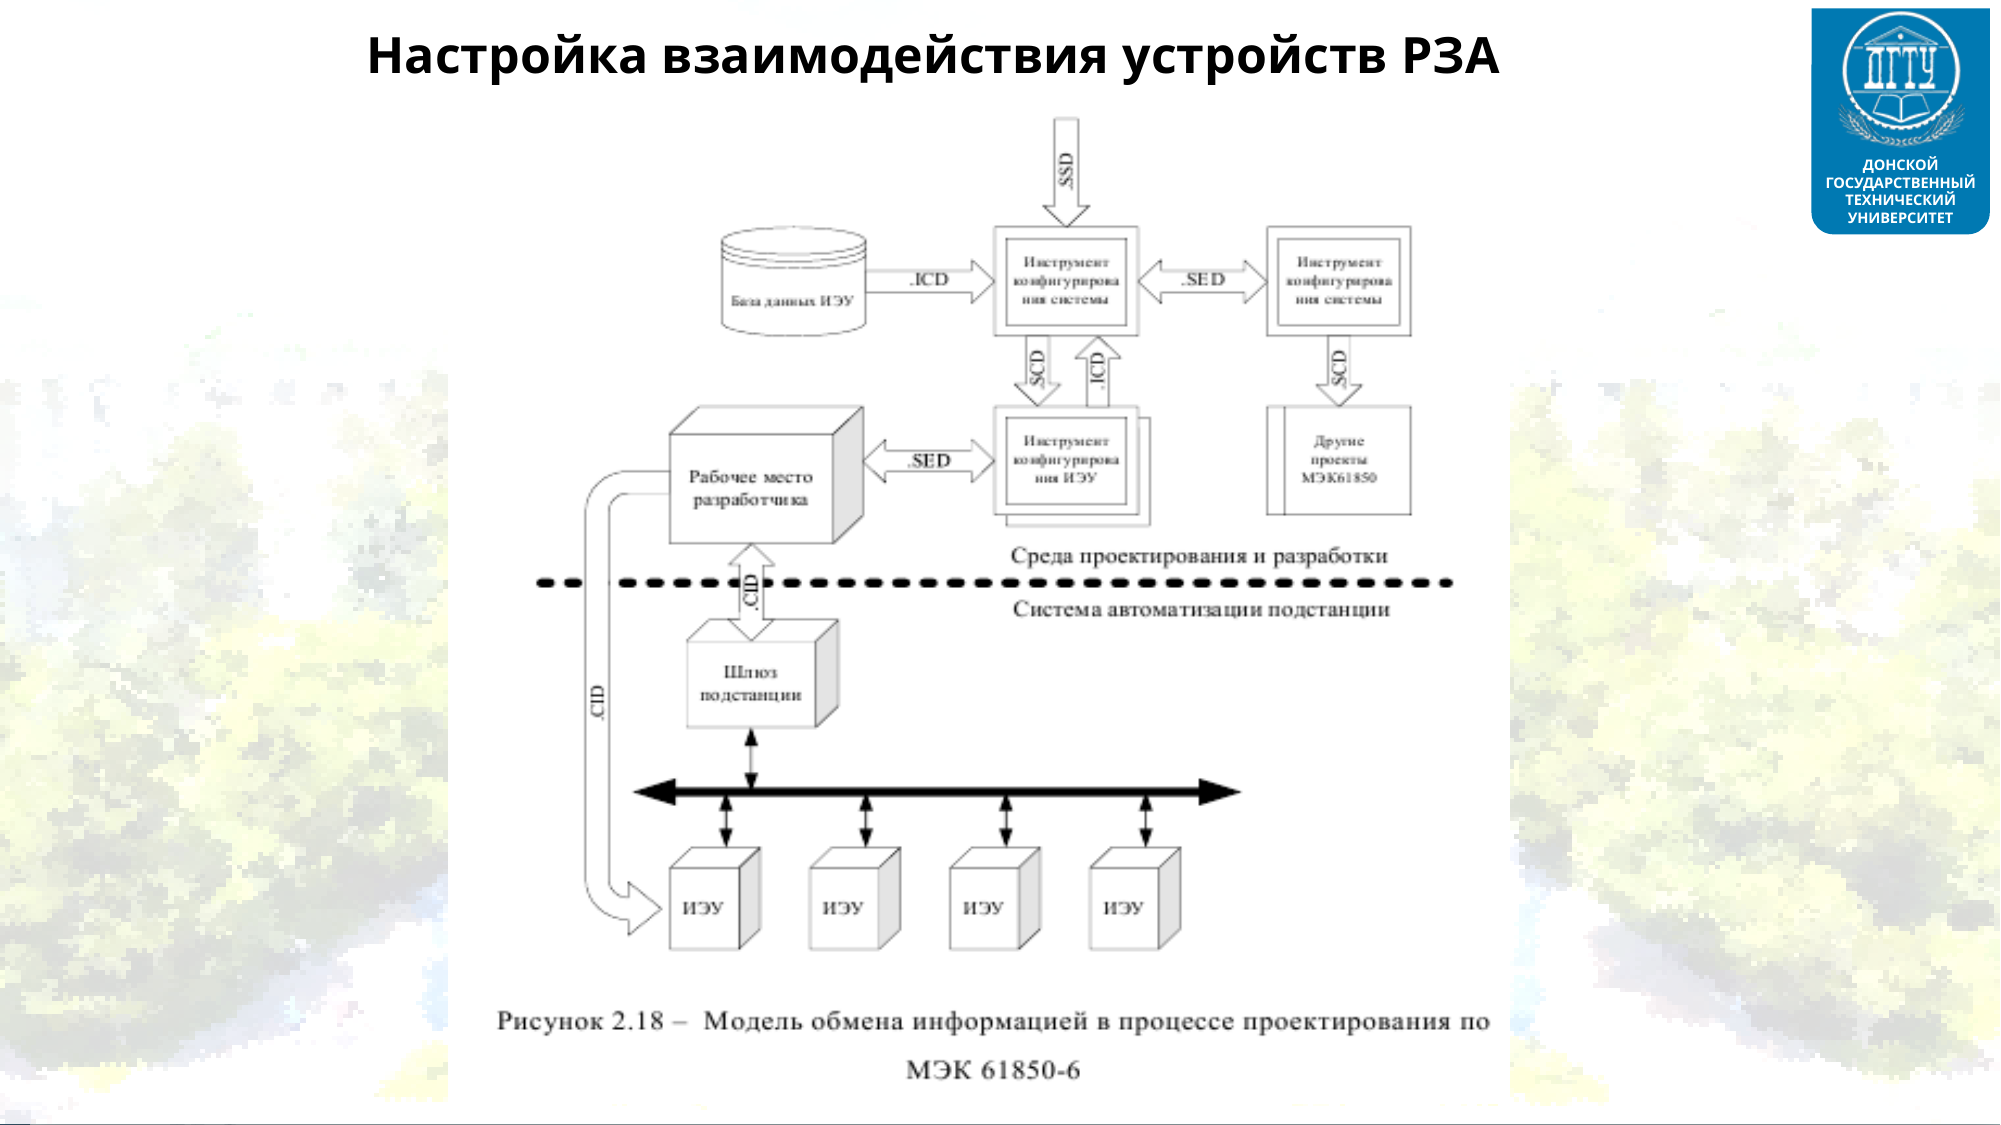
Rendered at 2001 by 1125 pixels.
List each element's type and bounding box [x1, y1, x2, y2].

text_box [1801, 8, 2000, 236]
picture [0, 0, 2000, 1125]
